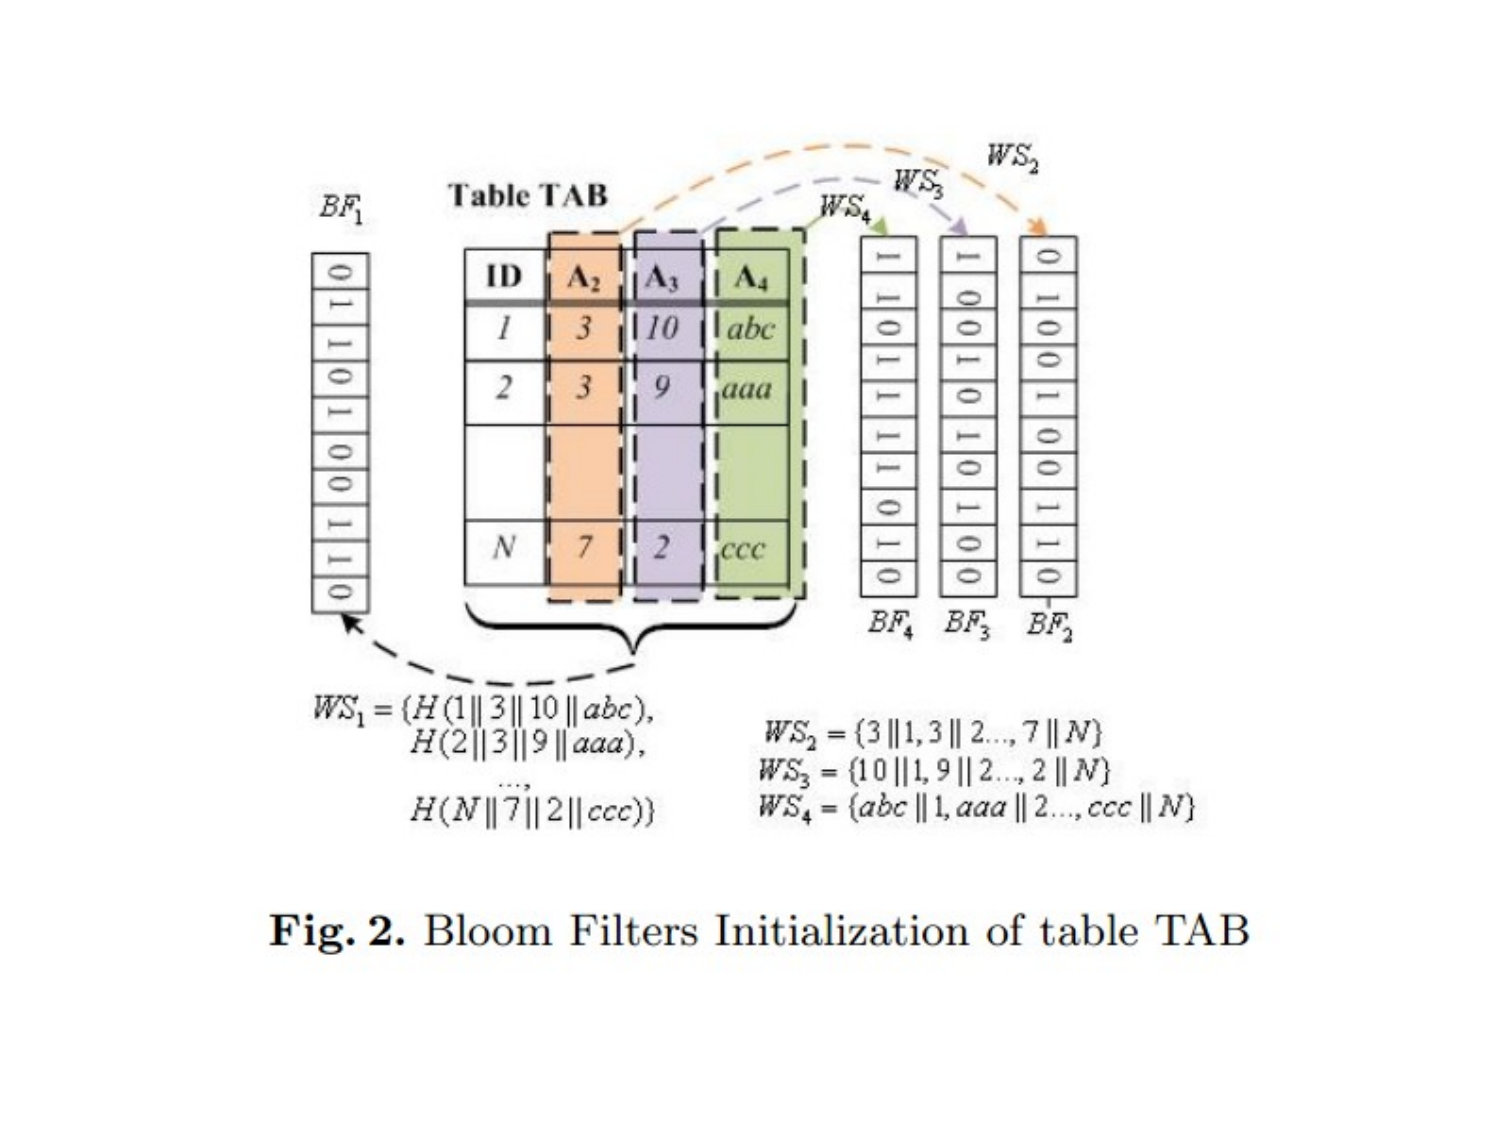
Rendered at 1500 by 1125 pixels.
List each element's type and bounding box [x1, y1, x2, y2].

picture [100, 66, 1359, 1021]
